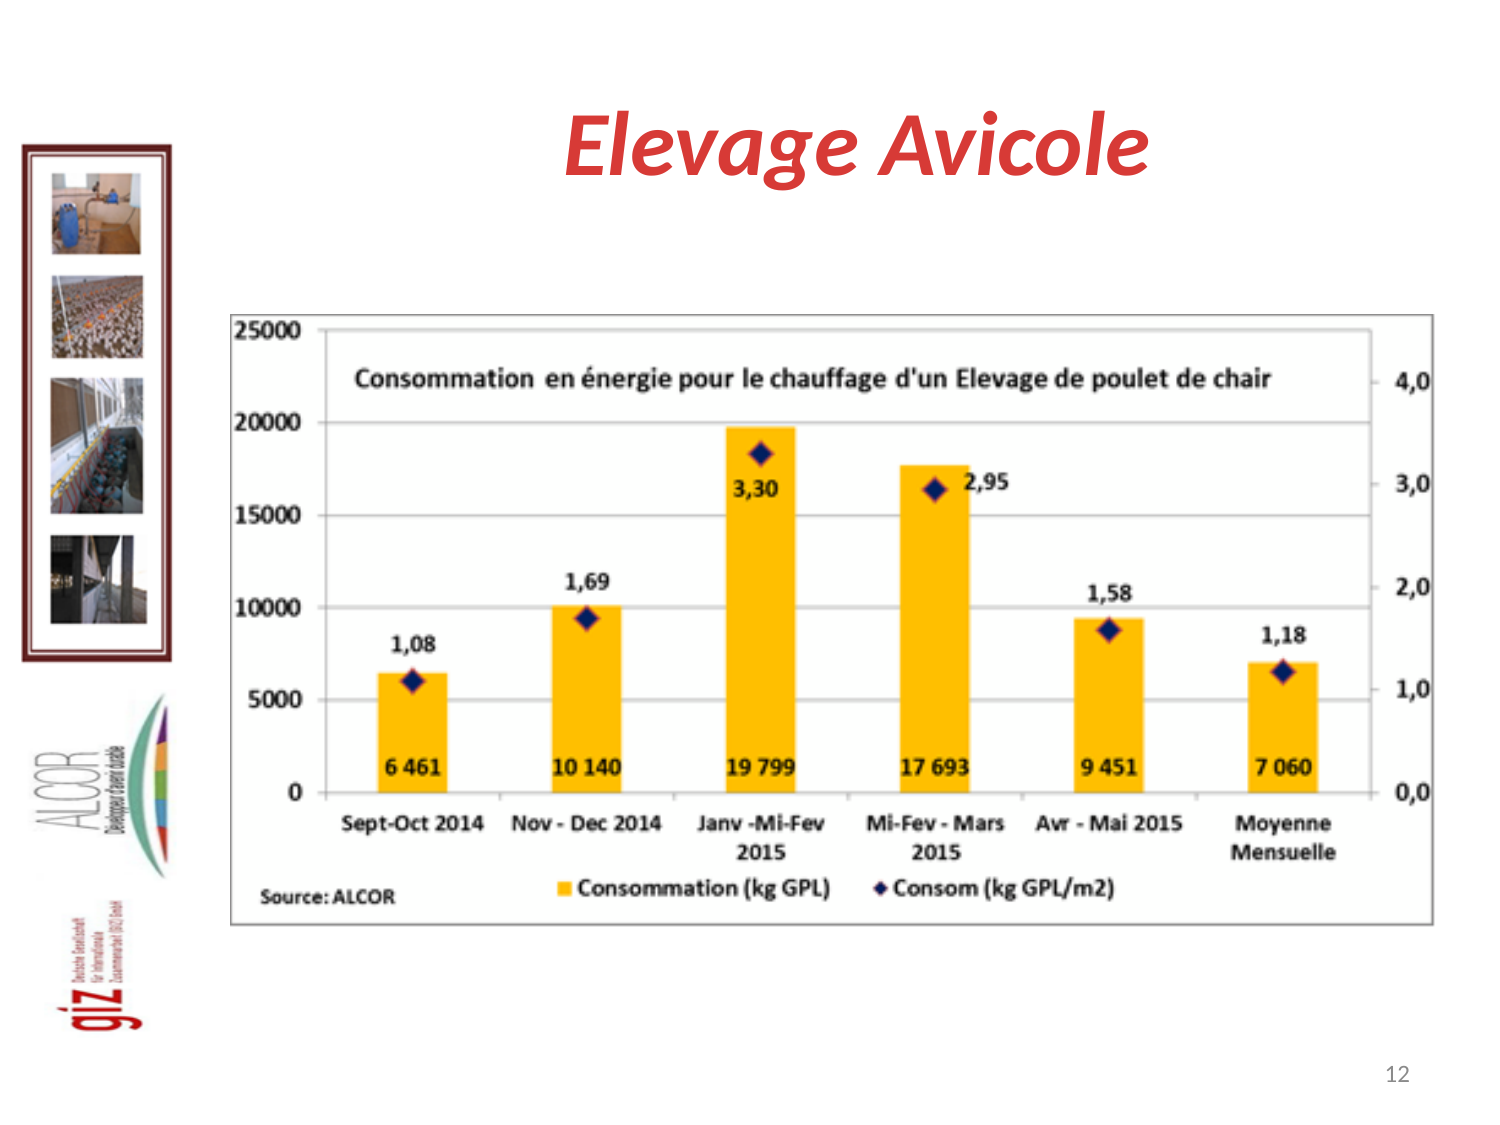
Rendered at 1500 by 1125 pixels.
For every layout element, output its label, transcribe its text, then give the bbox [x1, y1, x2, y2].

title Elevage Avicole [289, 45, 1425, 233]
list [229, 314, 1437, 929]
slide_number 12 [1074, 1042, 1425, 1103]
picture [17, 136, 186, 1047]
